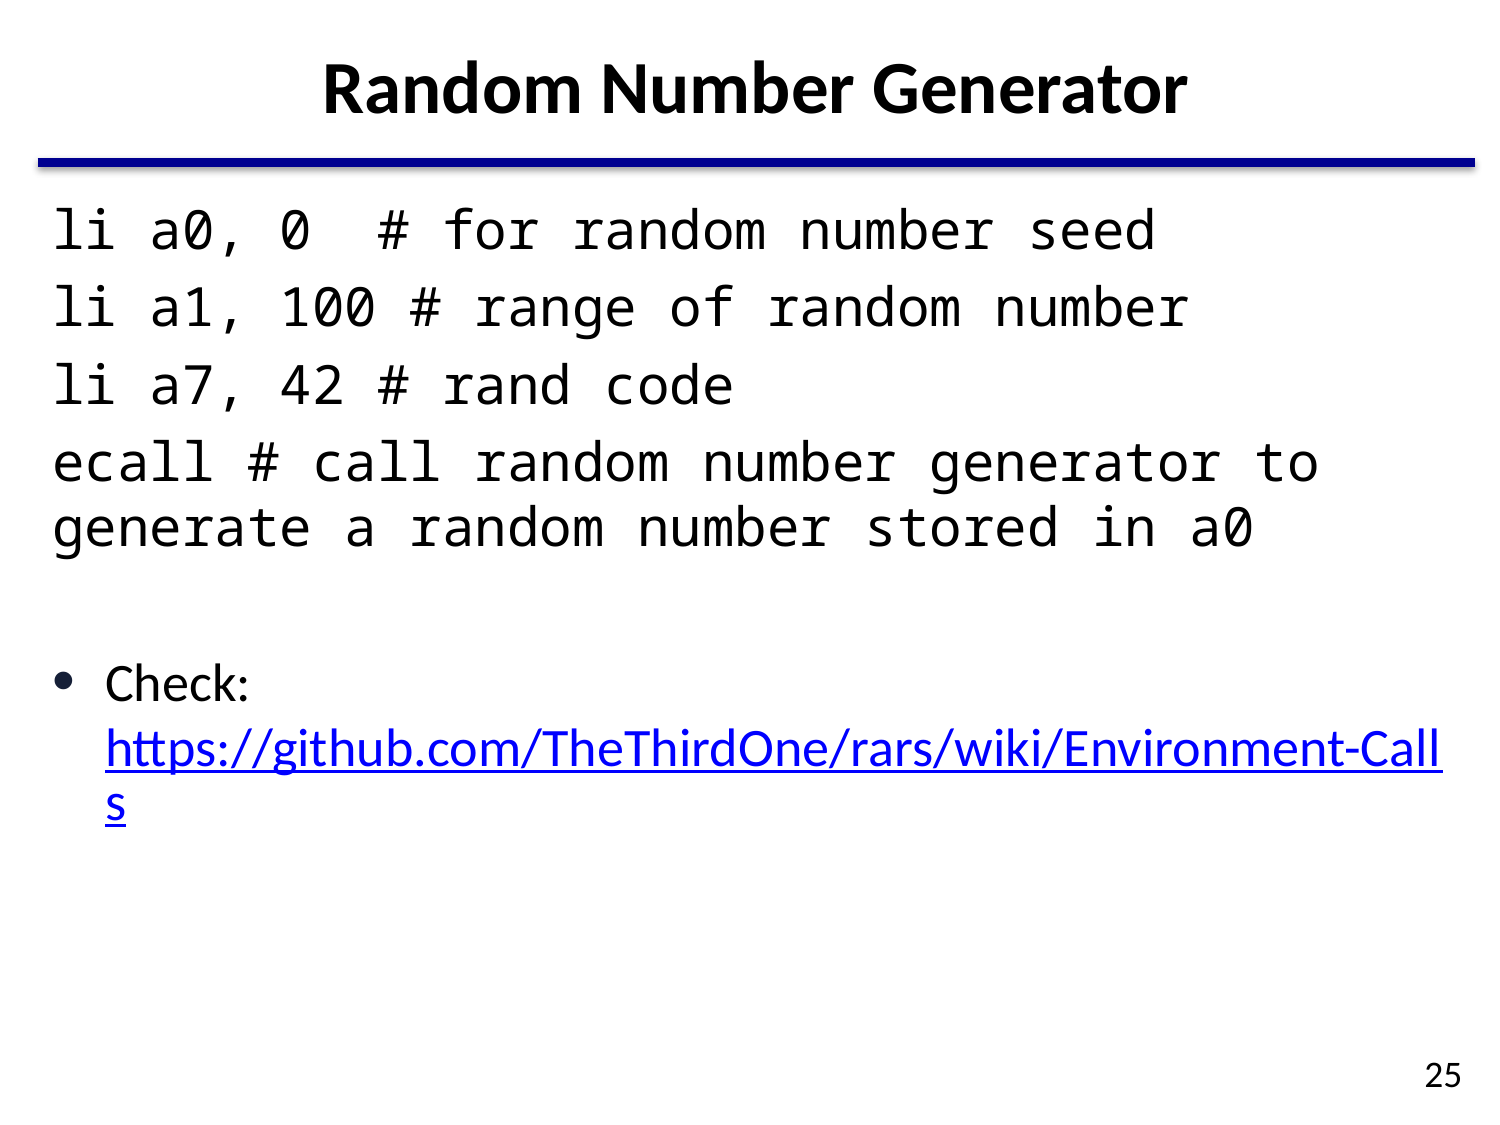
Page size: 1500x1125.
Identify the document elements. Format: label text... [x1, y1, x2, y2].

list li a0, 0 # for random number seed li a1, 100 # range of random number li a7, 42 # rand code ecall # call random number generator to generate a random number stored in a0 Check: https://github.com/TheThirdOne/rars/wiki/Environment-Calls [37, 187, 1475, 1043]
slide_number 25 [1127, 1042, 1478, 1103]
title Random Number Generator [37, 24, 1475, 143]
